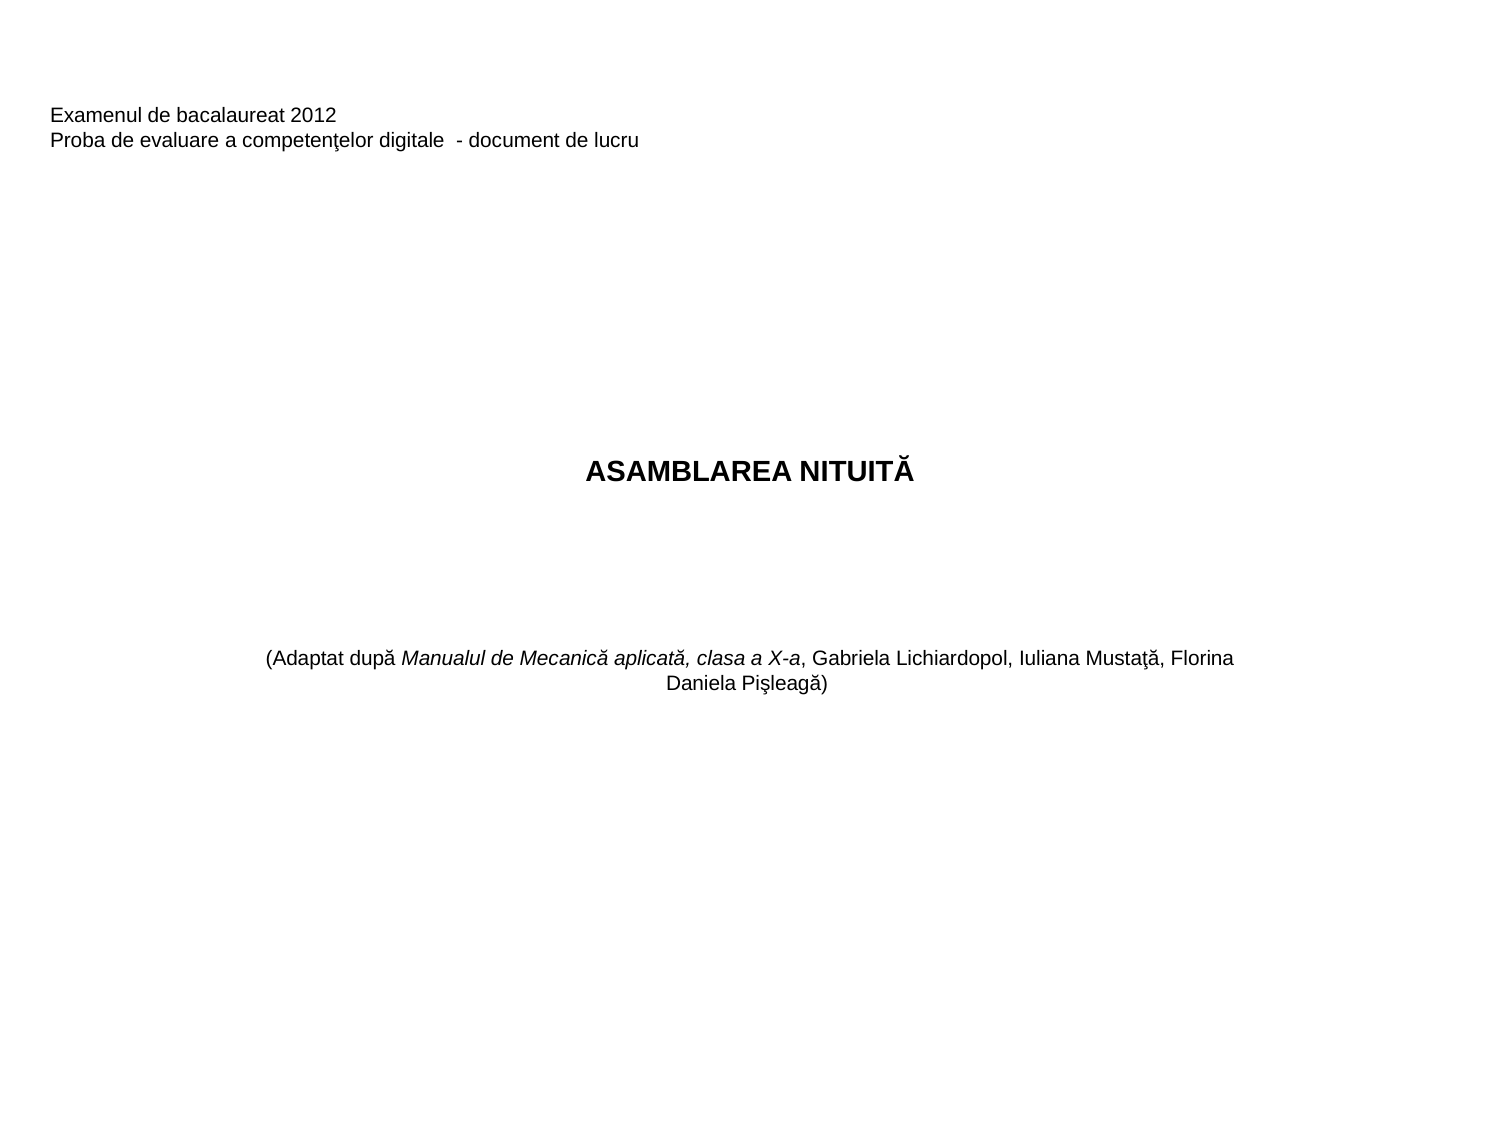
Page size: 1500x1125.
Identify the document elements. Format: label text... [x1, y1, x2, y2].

subtitle (Adaptat după Manualul de Mecanică aplicată, clasa a X-a, Gabriela Lichiardopol, Iuliana Mustaţă, Florina Daniela Pişleagă) [224, 637, 1276, 751]
text_box Examenul de bacalaureat 2012 Proba de evaluare a competenţelor digitale - document de lucru [35, 94, 1447, 159]
title ASAMBLAREA NITUITĂ [112, 349, 1388, 591]
